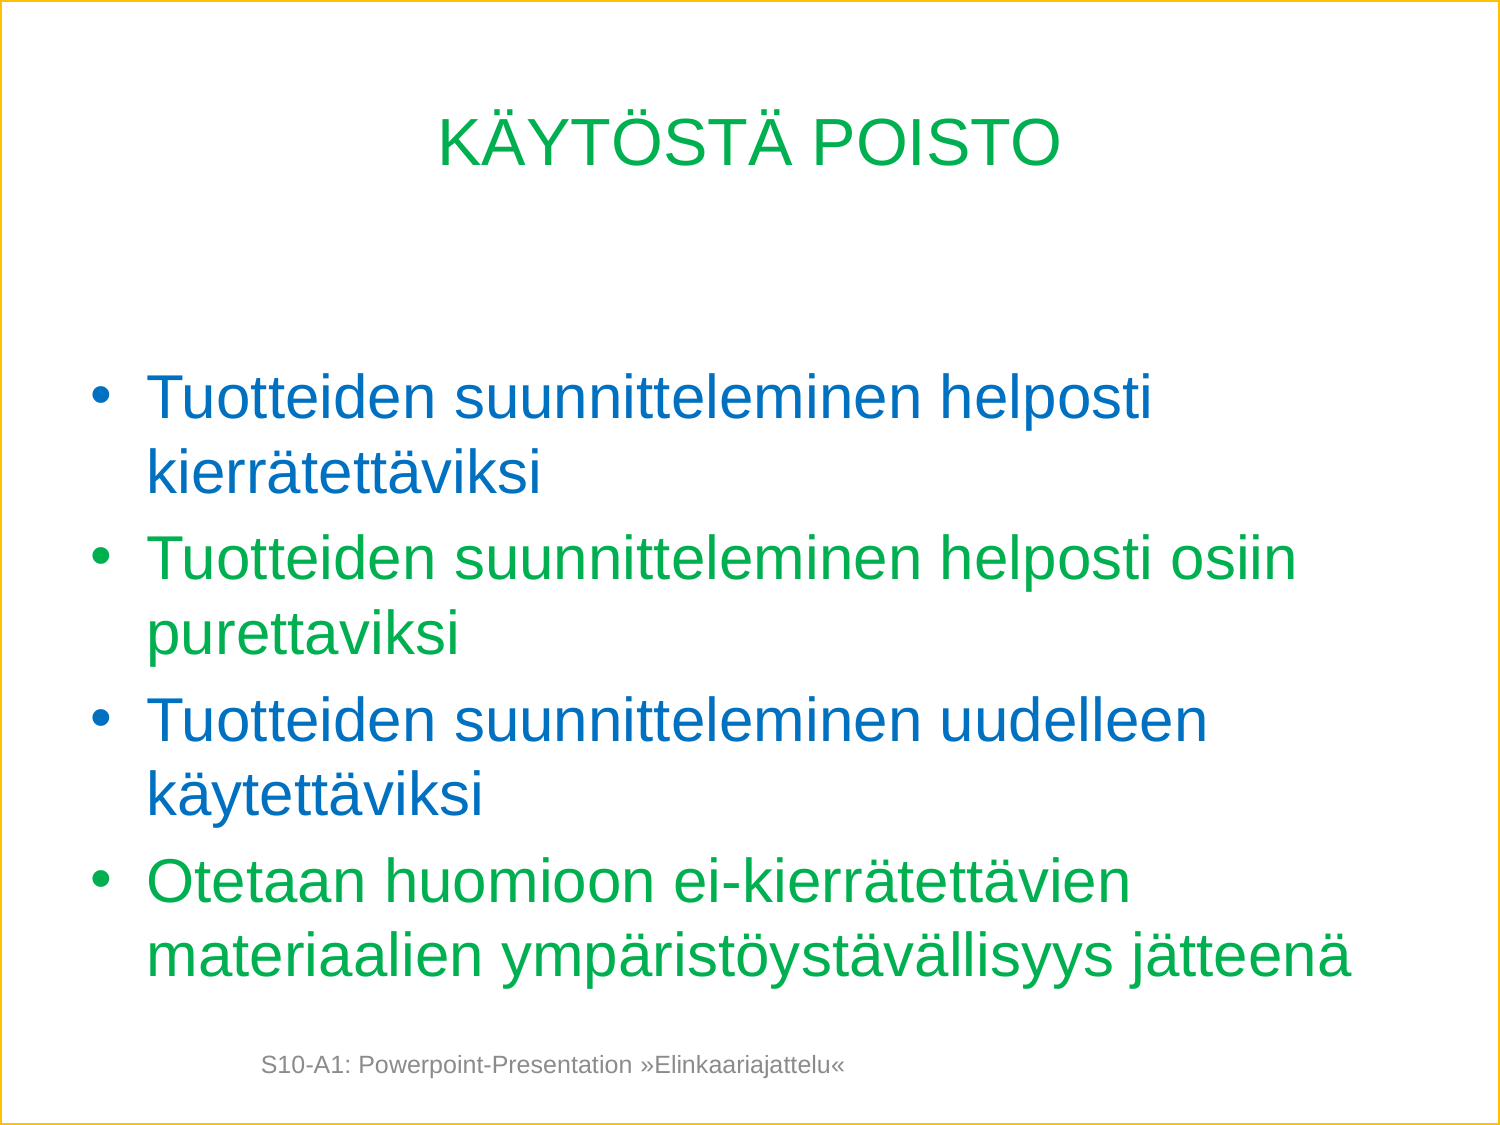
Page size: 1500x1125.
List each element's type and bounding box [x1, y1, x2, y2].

text_box [0, 0, 1500, 1125]
